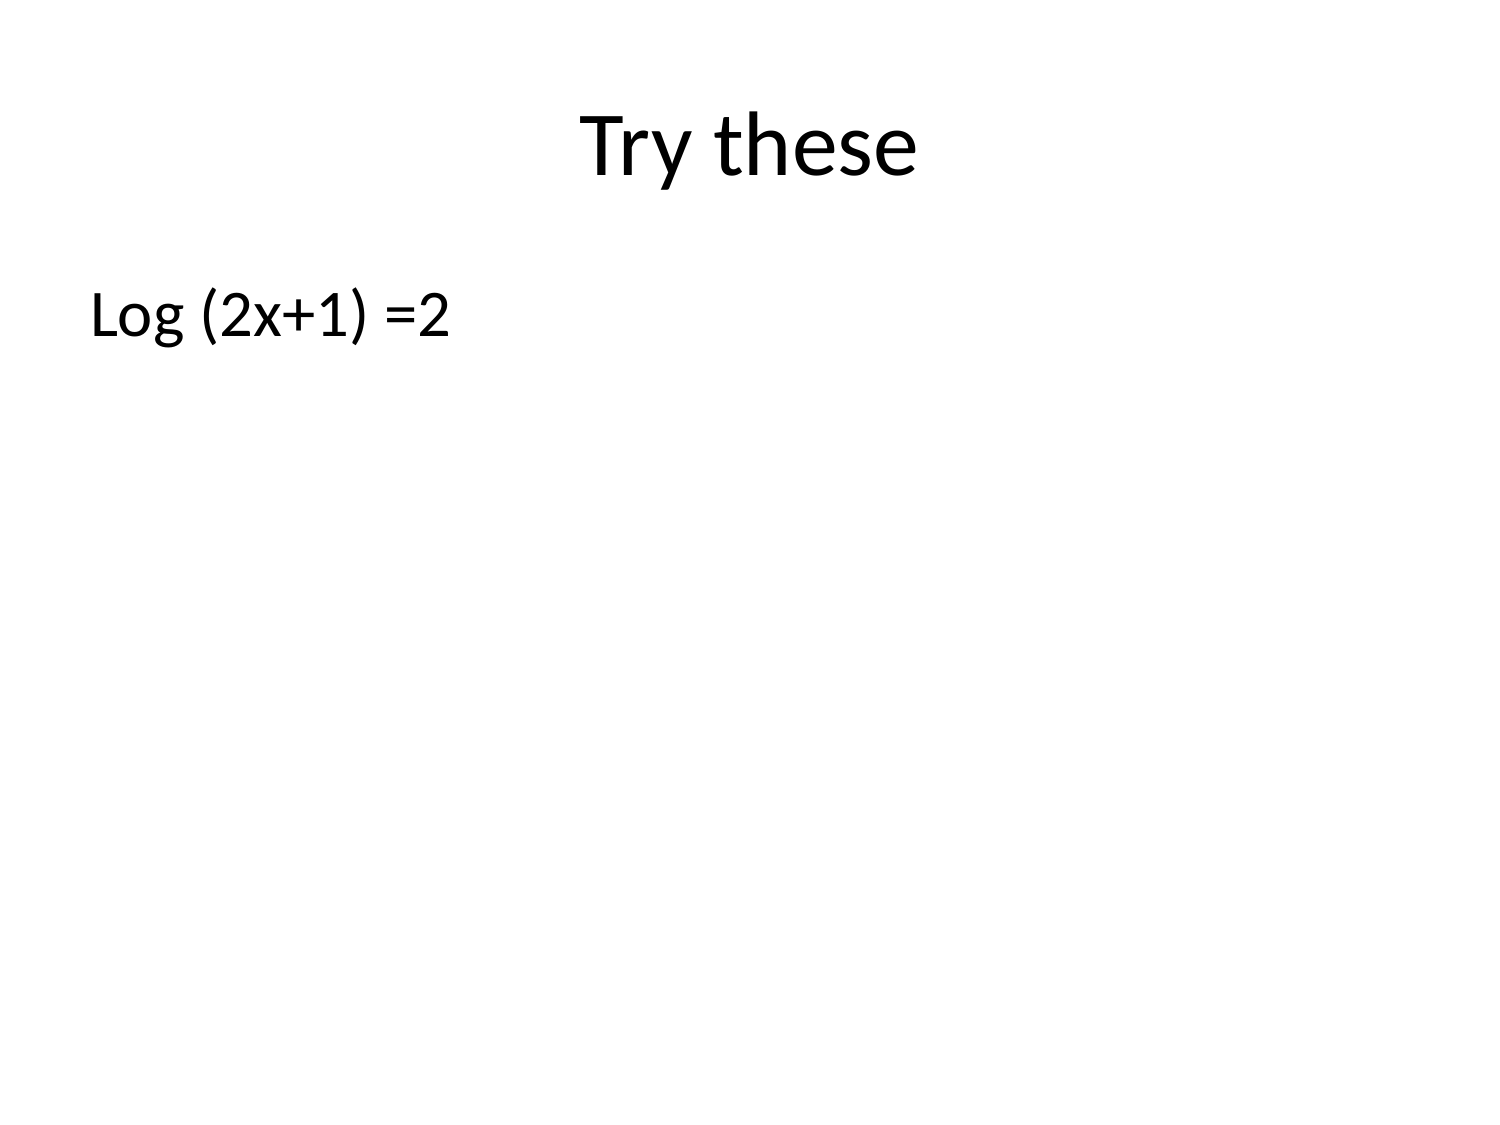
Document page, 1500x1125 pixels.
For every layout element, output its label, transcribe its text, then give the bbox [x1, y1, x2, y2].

list Log (2x+1) =2 [75, 262, 1425, 1005]
title Try these [75, 45, 1425, 233]
